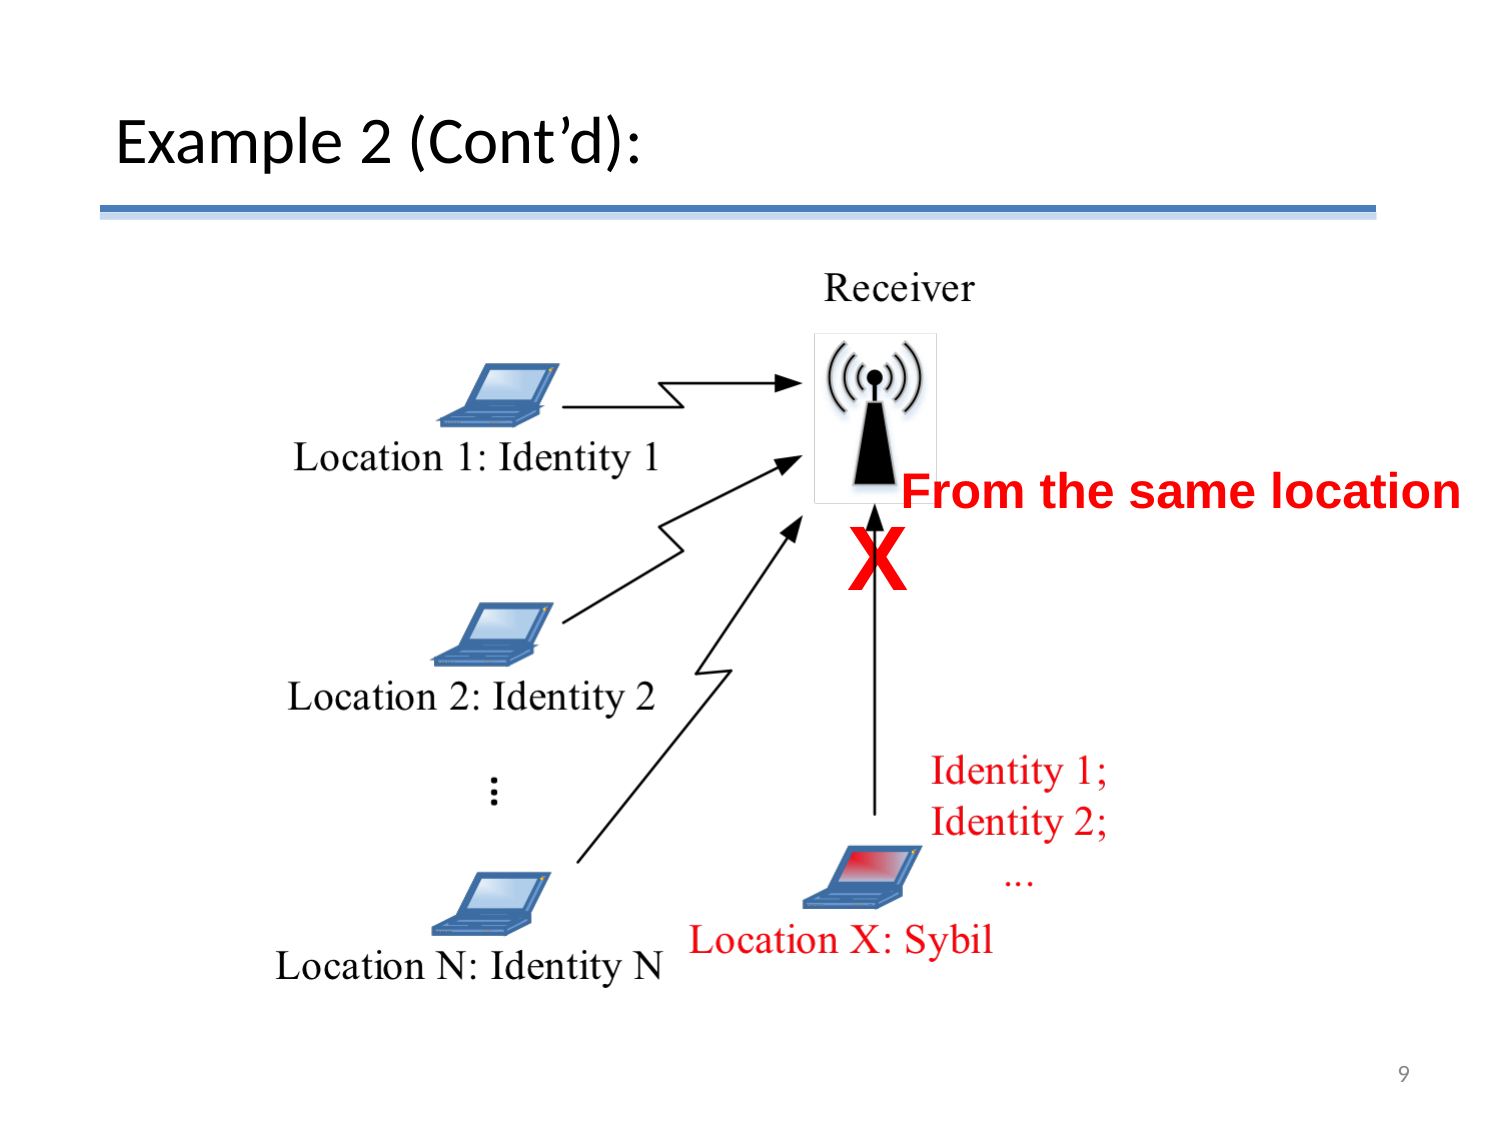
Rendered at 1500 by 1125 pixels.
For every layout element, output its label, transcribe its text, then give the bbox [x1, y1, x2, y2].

slide_number 9 [1074, 1042, 1425, 1103]
picture [235, 249, 1200, 1000]
text_box Example 2 (Cont’d): [100, 54, 1376, 205]
text_box From the same location [1204, 451, 1495, 526]
